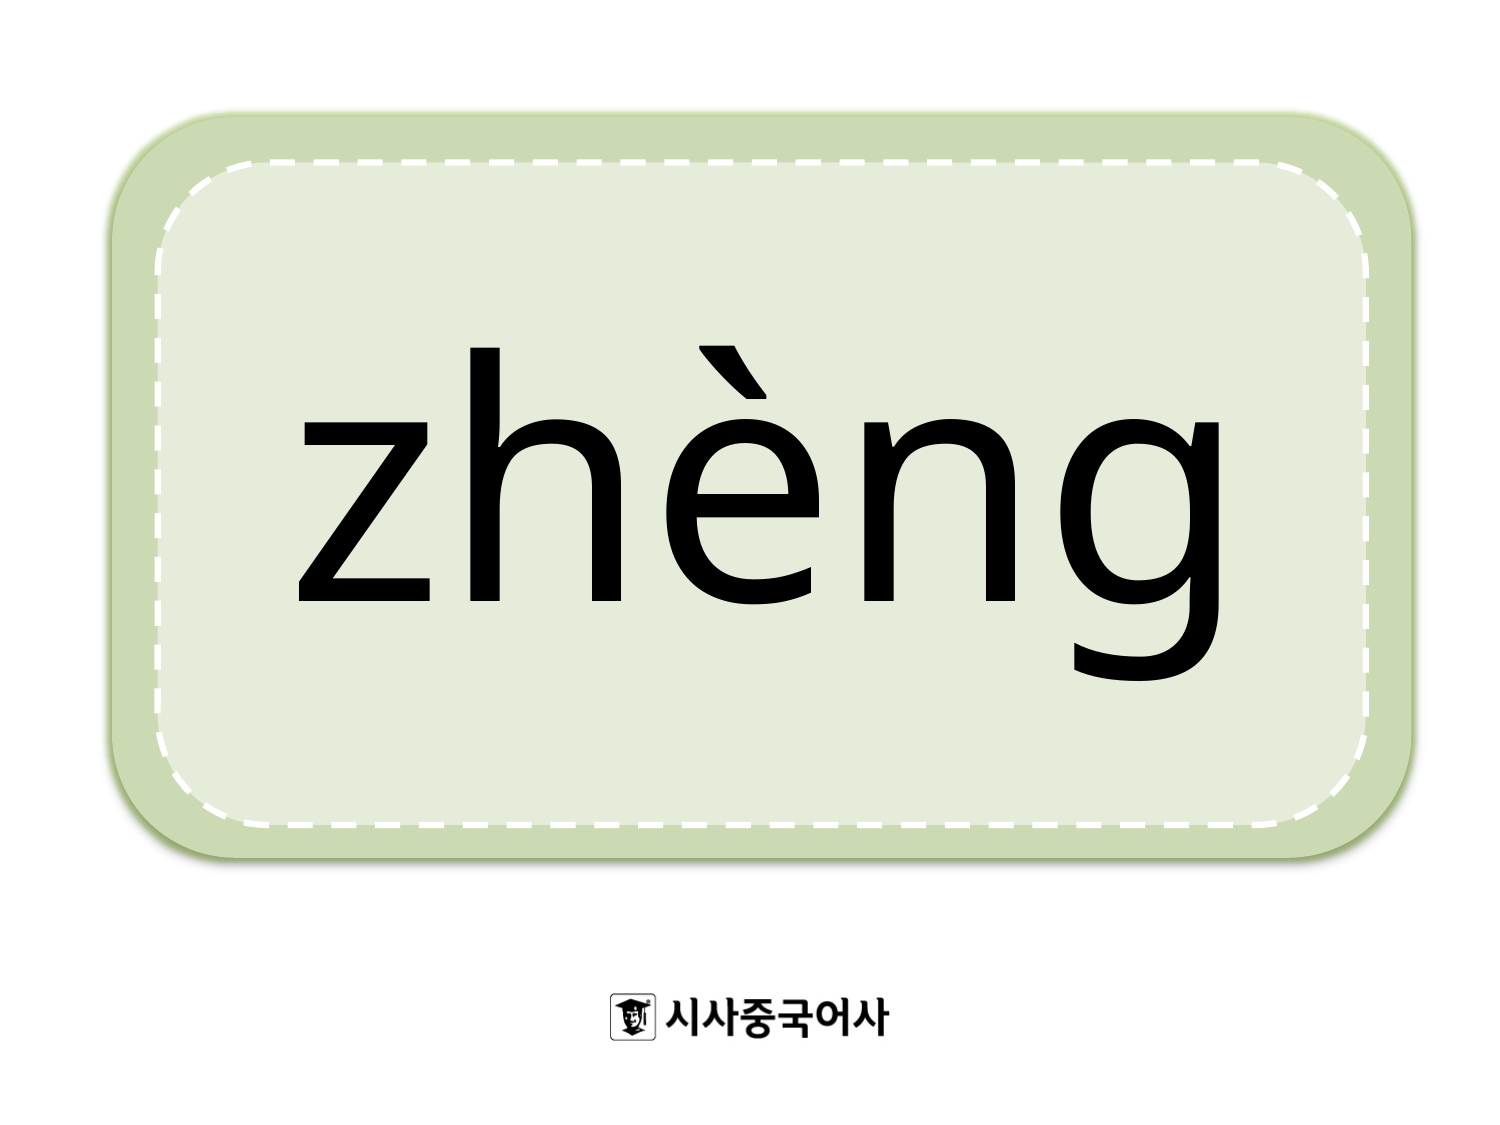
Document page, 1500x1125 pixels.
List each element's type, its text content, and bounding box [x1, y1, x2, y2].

picture [602, 987, 898, 1047]
text_box zhèng [162, 137, 1371, 800]
